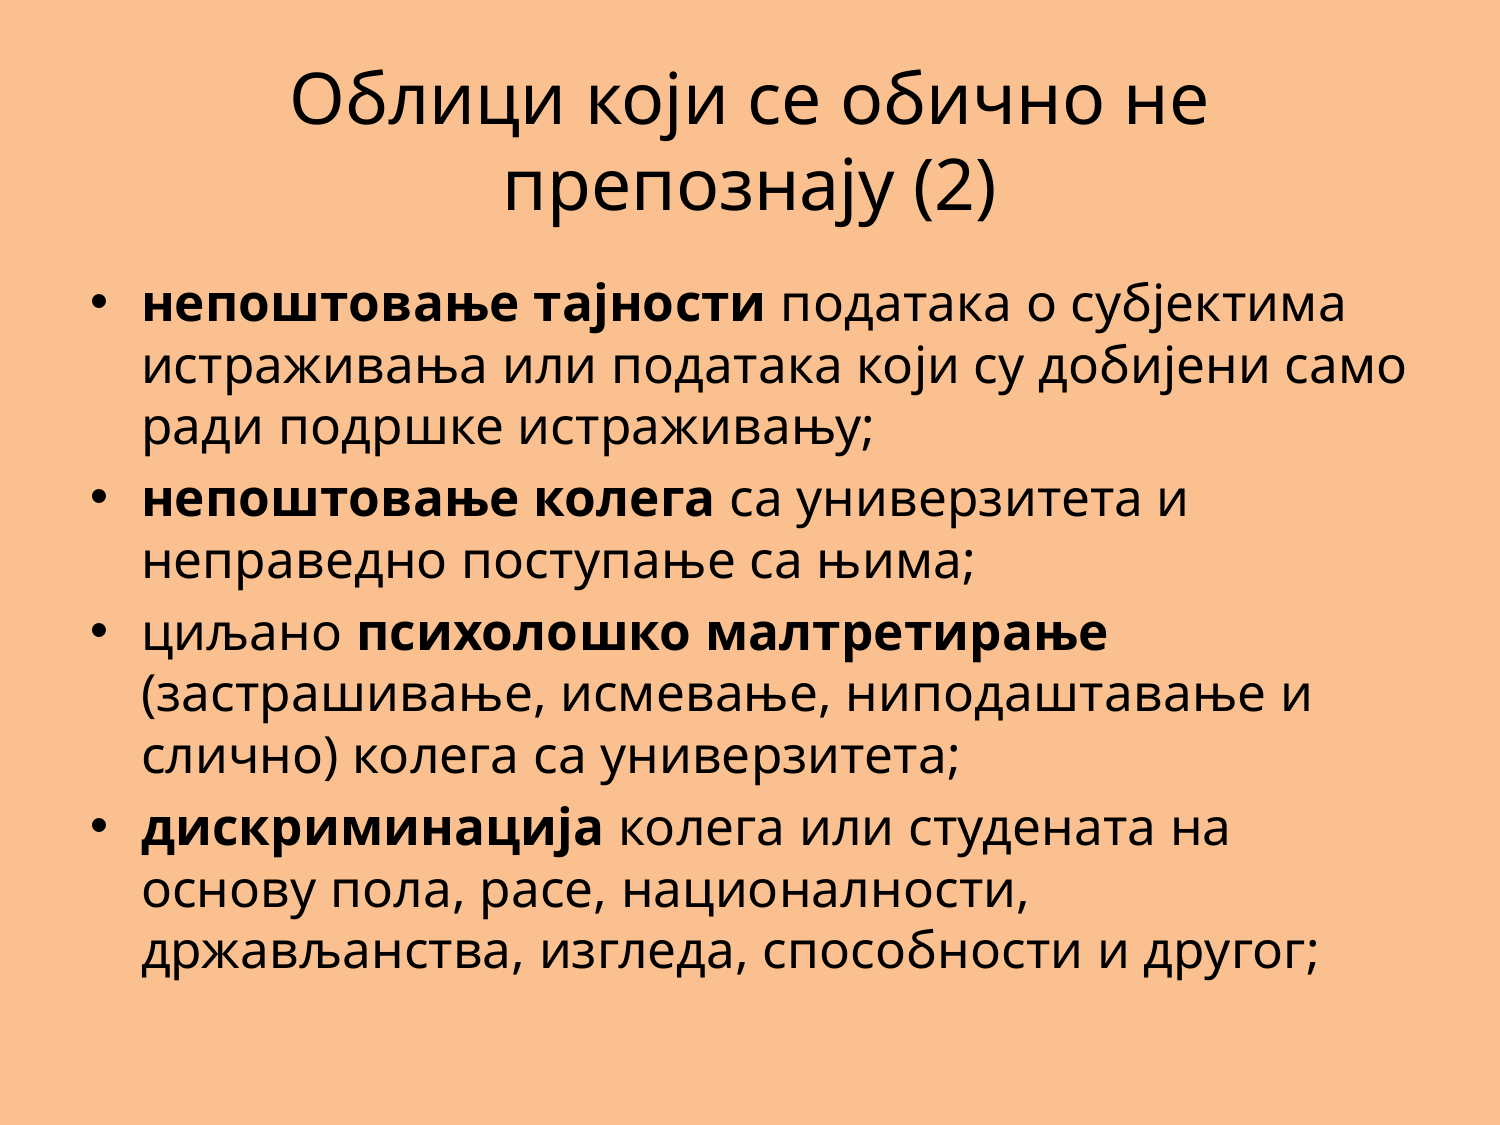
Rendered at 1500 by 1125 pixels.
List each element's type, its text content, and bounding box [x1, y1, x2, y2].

title Облици који се обично не препознају (2) [75, 45, 1425, 233]
list непоштовање тајности података о субјектима истраживања или података који су добијени само ради подршке истраживању; непоштовање колега са универзитета и неправедно поступање са њима; циљано психолошко малтретирање (застрашивање, исмевање, ниподаштавање и слично) колега са универзитета; дискриминација колега или студената на основу пола, расе, националности, држављанства, изгледа, способности и другог; [75, 262, 1425, 1005]
